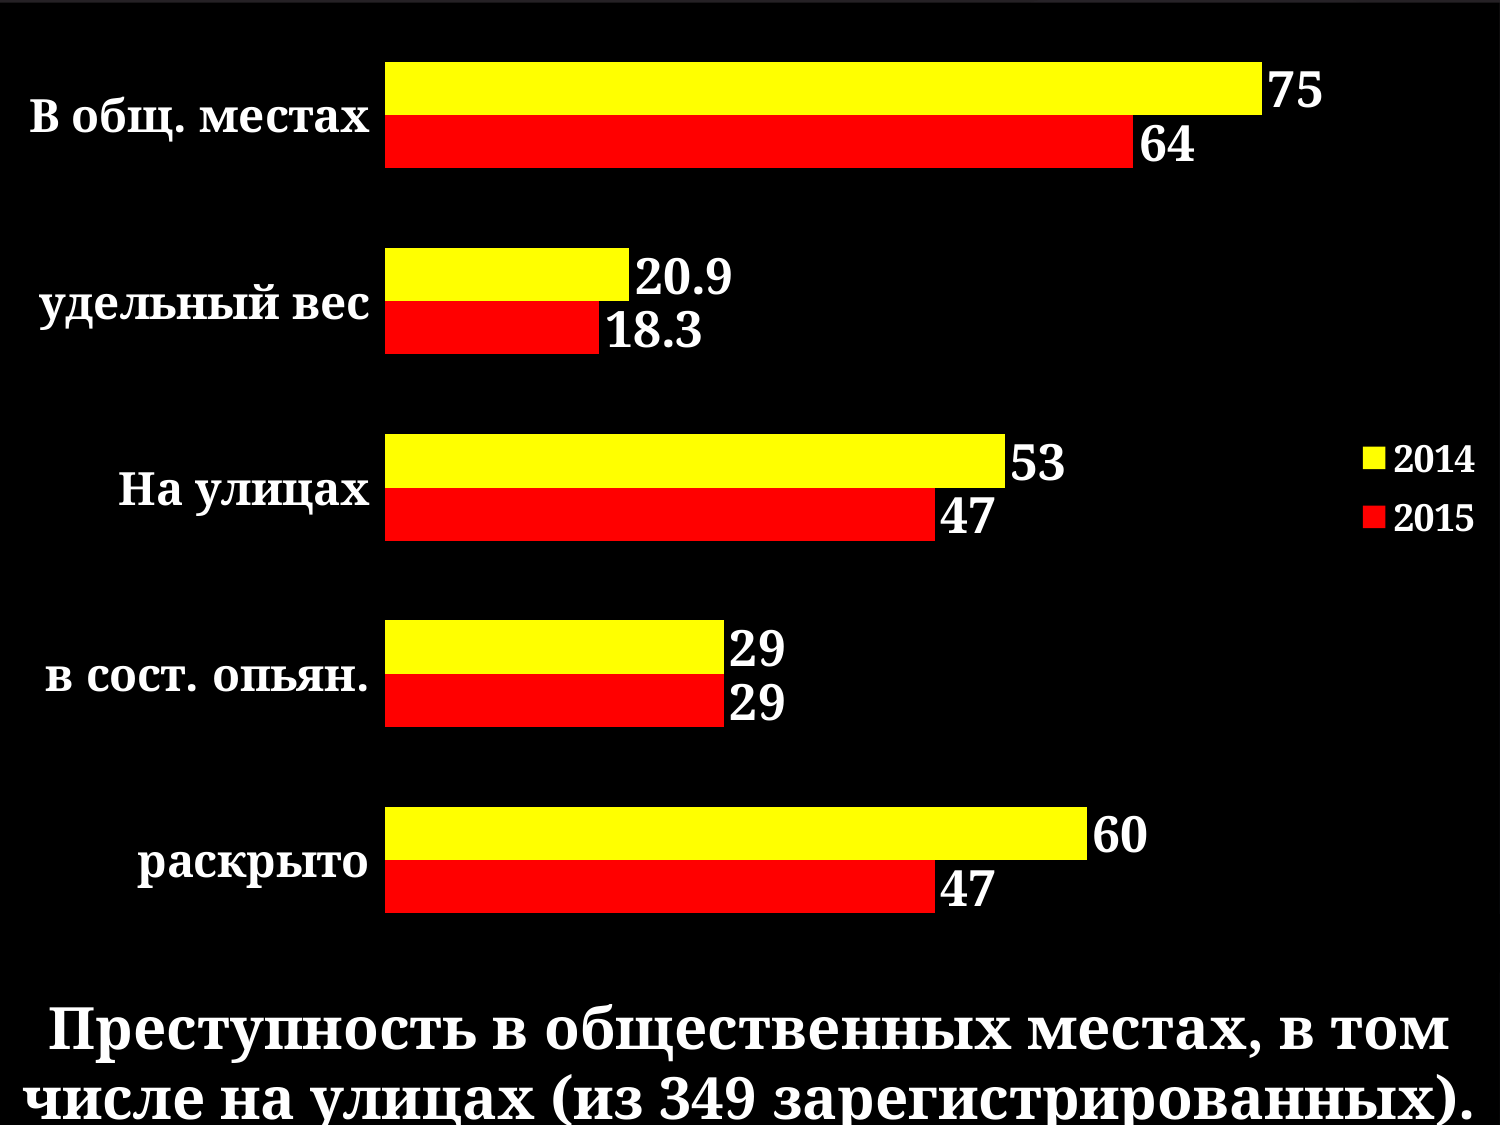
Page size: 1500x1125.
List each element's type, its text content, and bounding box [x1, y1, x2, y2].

chart [0, 2, 1500, 974]
text_box Преступность в общественных местах, в том числе на улицах (из 349 зарегистрированных). [0, 988, 1500, 1125]
